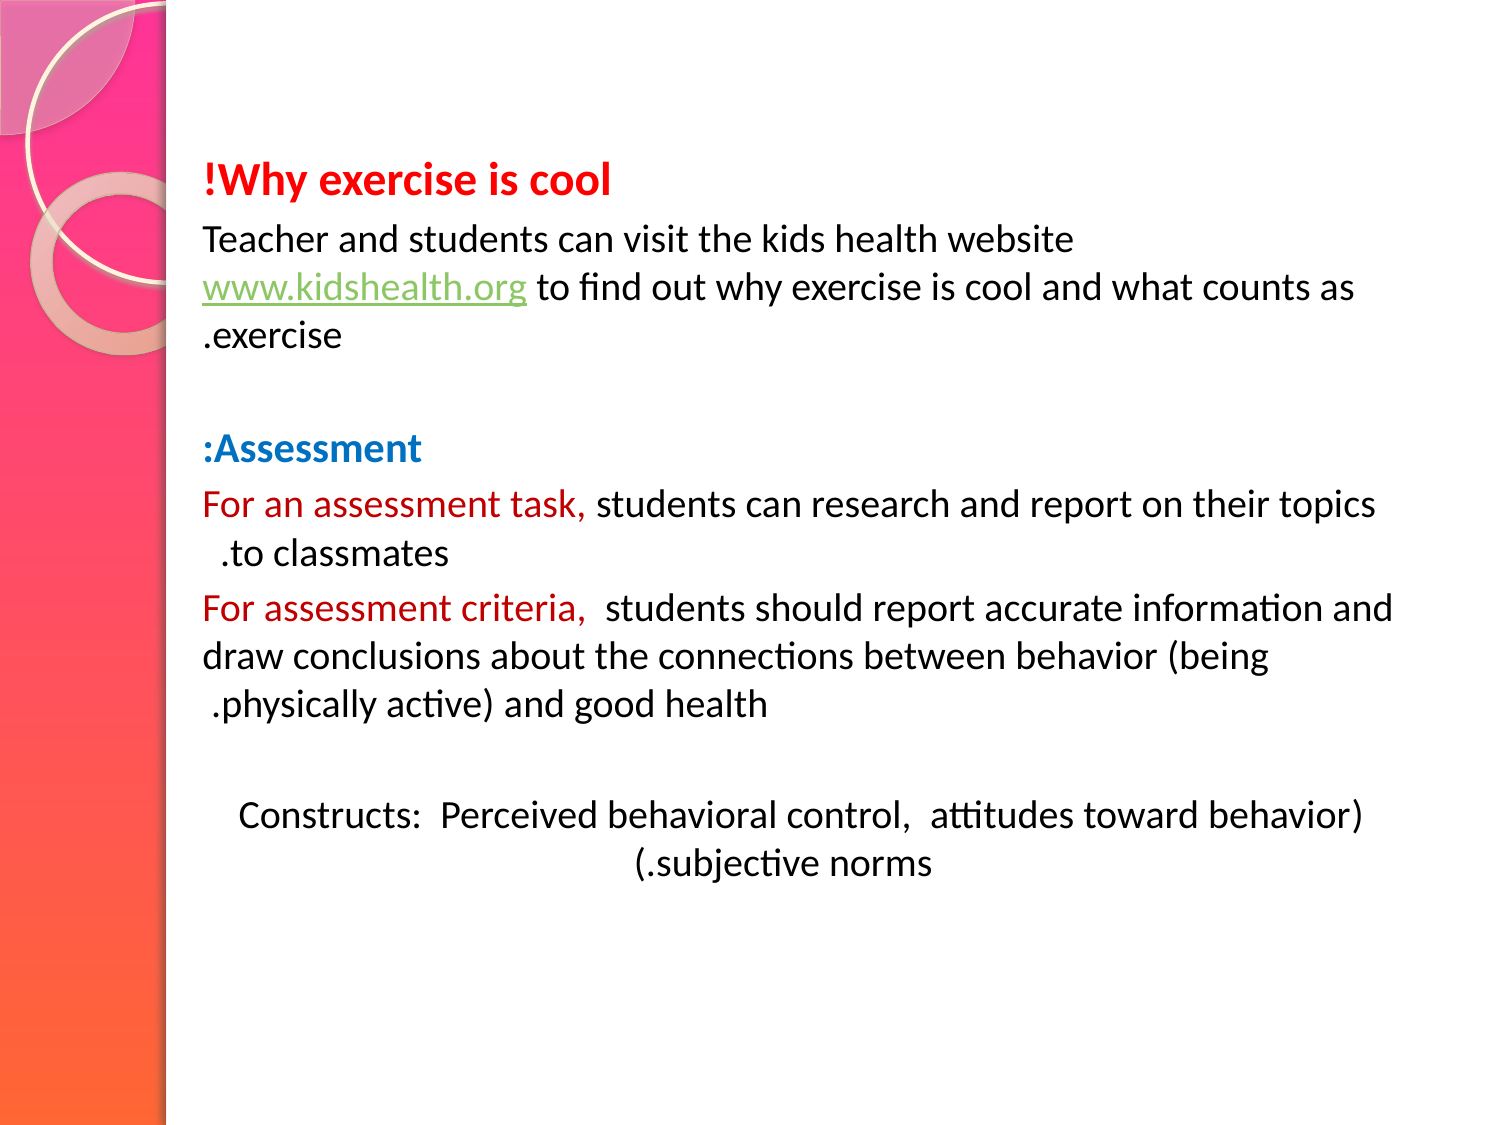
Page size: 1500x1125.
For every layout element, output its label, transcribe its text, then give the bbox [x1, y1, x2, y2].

list Why exercise is cool! Teacher and students can visit the kids health website www.kidshealth.org to find out why exercise is cool and what counts as exercise. Assessment: For an assessment task, students can research and report on their topics to classmates. For assessment criteria, students should report accurate information and draw conclusions about the connections between behavior (being physically active) and good health. (Constructs: Perceived behavioral control, attitudes toward behavior subjective norms.) [187, 140, 1437, 1005]
